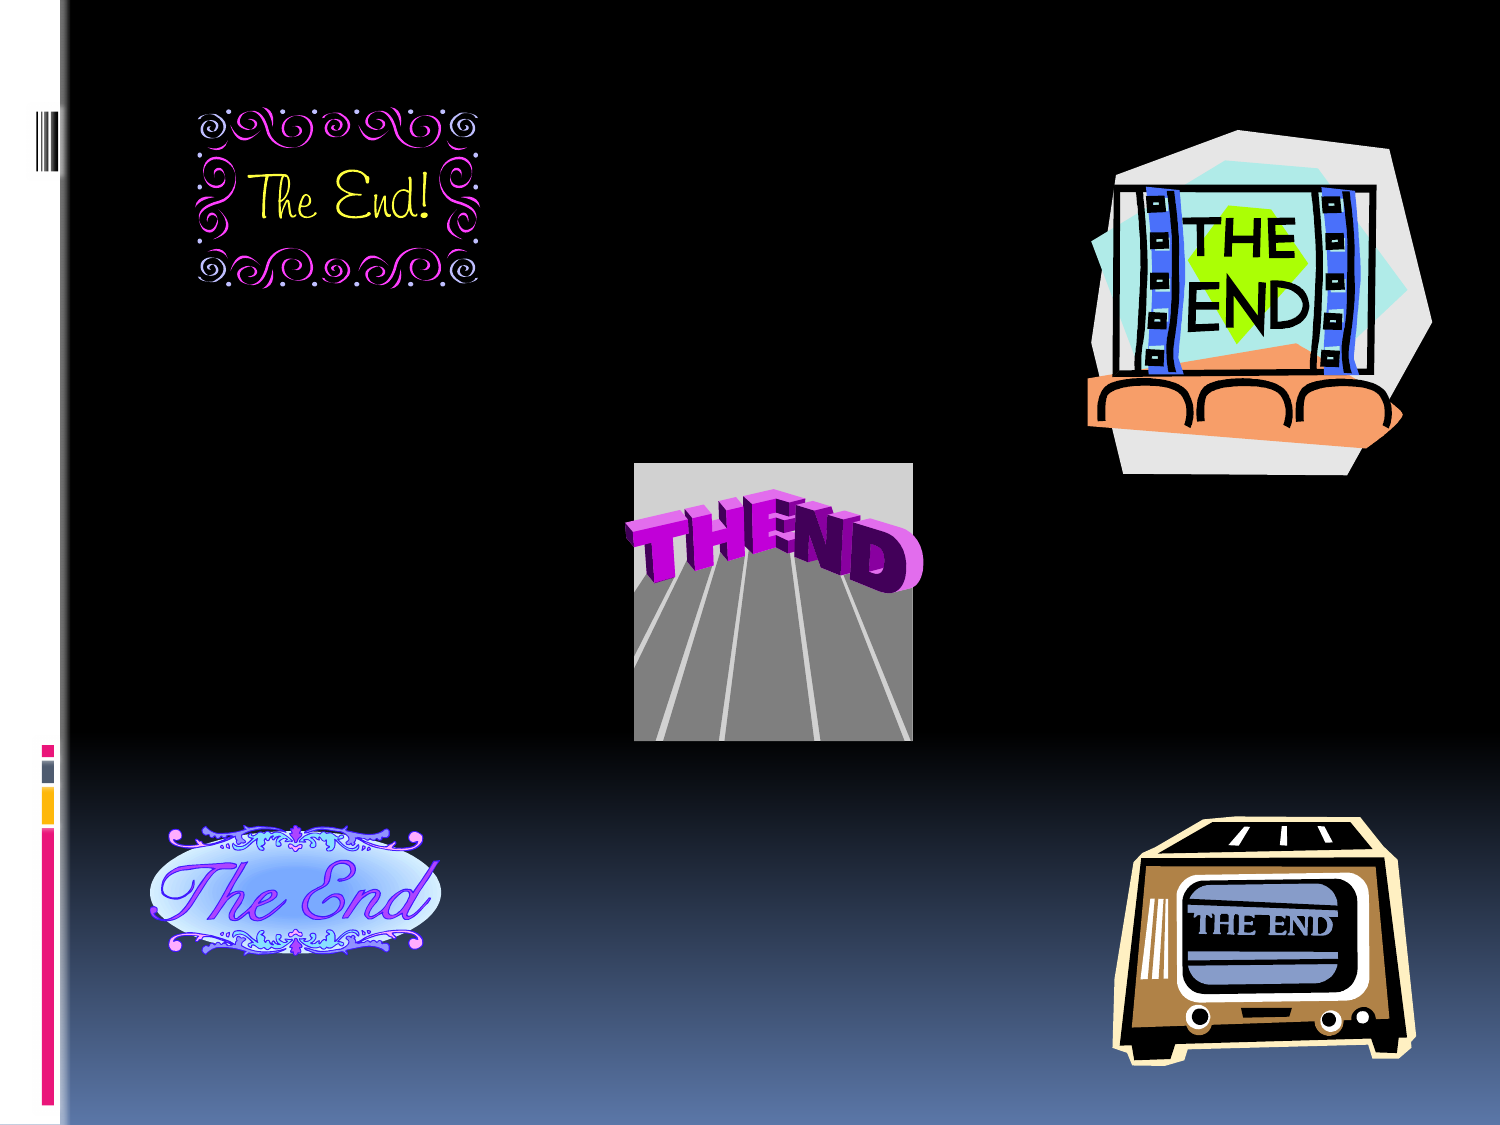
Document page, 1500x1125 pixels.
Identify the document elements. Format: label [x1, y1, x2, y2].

picture [149, 824, 442, 957]
picture [1112, 811, 1422, 1072]
picture [1086, 124, 1438, 481]
list [187, 99, 487, 299]
picture [624, 462, 926, 742]
